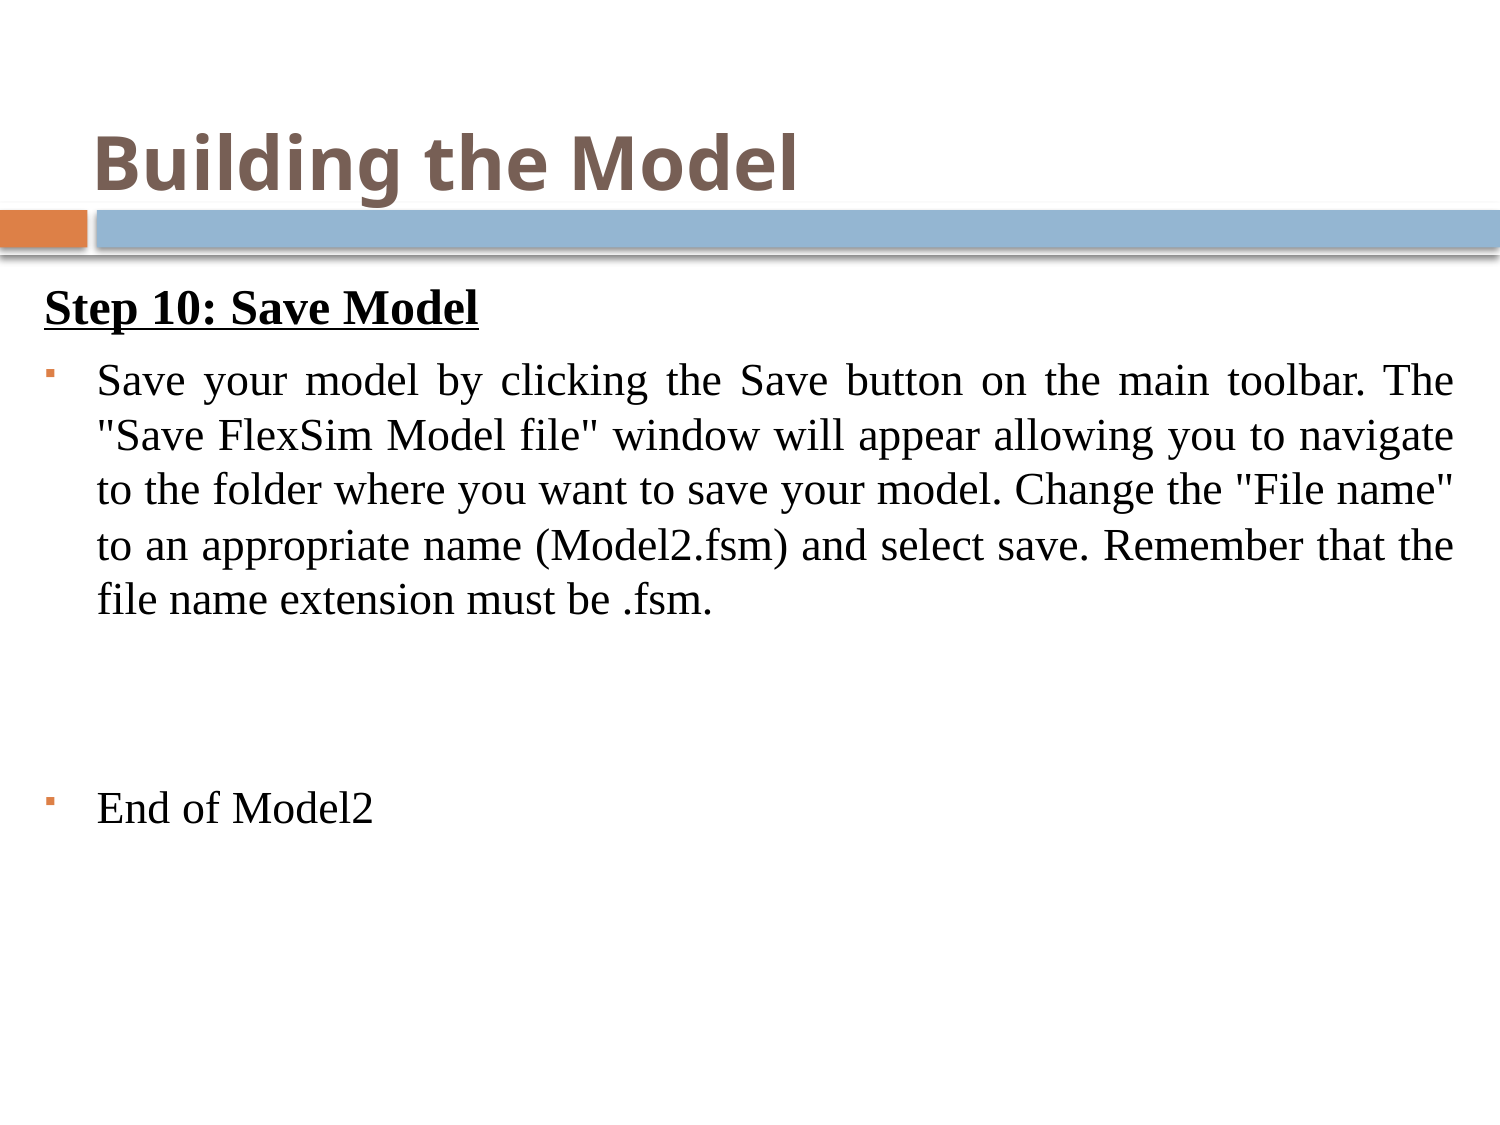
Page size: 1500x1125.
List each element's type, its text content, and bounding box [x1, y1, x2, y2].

list Step 10: Save Model Save your model by clicking the Save button on the main toolbar. The "Save FlexSim Model file" window will appear allowing you to navigate to the folder where you want to save your model. Change the "File name" to an appropriate name (Model2.fsm) and select save. Remember that the file name extension must be .fsm. End of Model2 [29, 267, 1471, 1094]
title Building the Model [76, 77, 1500, 244]
